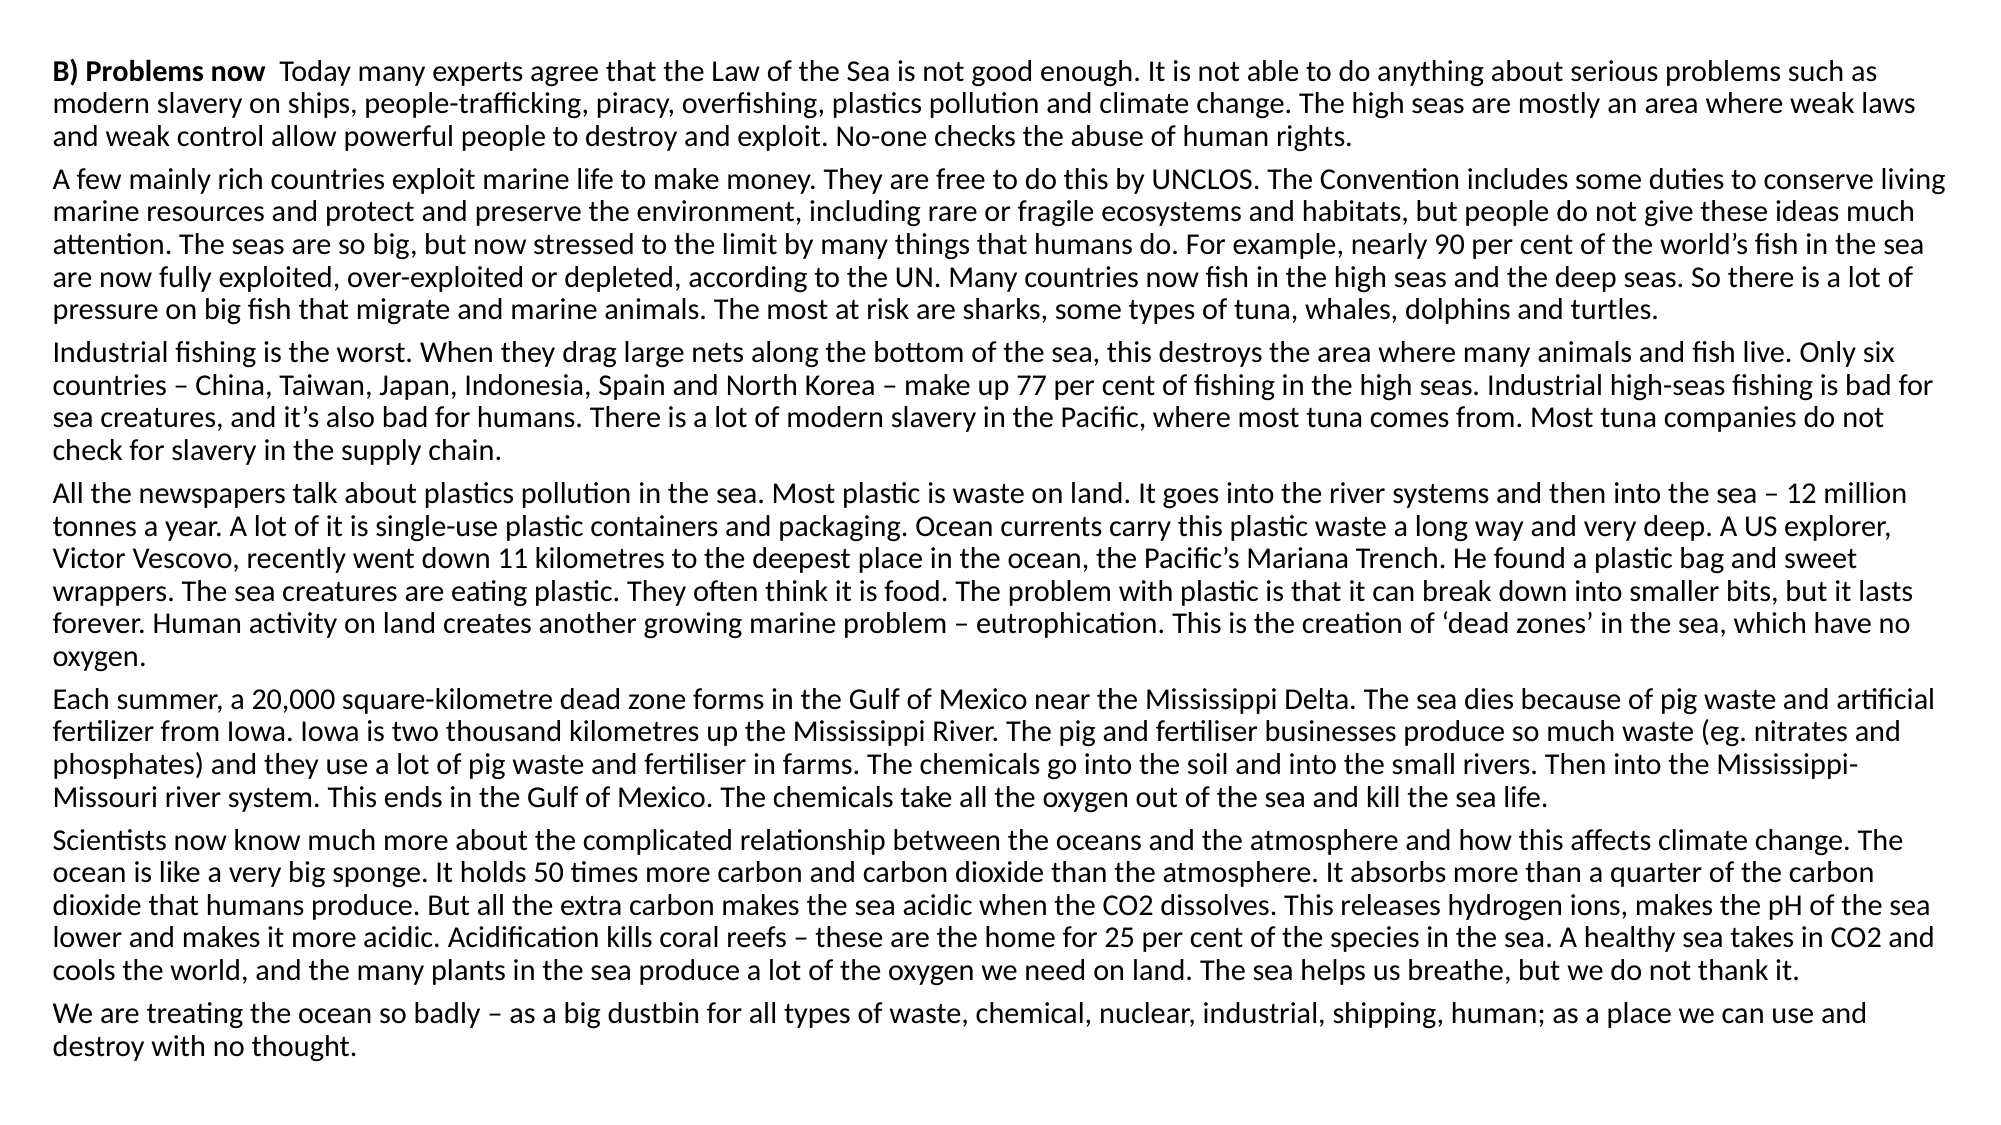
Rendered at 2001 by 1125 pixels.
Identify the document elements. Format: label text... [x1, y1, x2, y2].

list B) Problems now Today many experts agree that the Law of the Sea is not good enough. It is not able to do anything about serious problems such as modern slavery on ships, people-trafficking, piracy, overfishing, plastics pollution and climate change. The high seas are mostly an area where weak laws and weak control allow powerful people to destroy and exploit. No-one checks the abuse of human rights. A few mainly rich countries exploit marine life to make money. They are free to do this by UNCLOS. The Convention includes some duties to conserve living marine resources and protect and preserve the environment, including rare or fragile ecosystems and habitats, but people do not give these ideas much attention. The seas are so big, but now stressed to the limit by many things that humans do. For example, nearly 90 per cent of the world’s fish in the sea are now fully exploited, over-exploited or depleted, according to the UN. Many countries now fish in the high seas and the deep seas. So there is a lot of pressure on big fish that migrate and marine animals. The most at risk are sharks, some types of tuna, whales, dolphins and turtles. Industrial fishing is the worst. When they drag large nets along the bottom of the sea, this destroys the area where many animals and fish live. Only six countries – China, Taiwan, Japan, Indonesia, Spain and North Korea – make up 77 per cent of fishing in the high seas. Industrial high-seas fishing is bad for sea creatures, and it’s also bad for humans. There is a lot of modern slavery in the Pacific, where most tuna comes from. Most tuna companies do not check for slavery in the supply chain. All the newspapers talk about plastics pollution in the sea. Most plastic is waste on land. It goes into the river systems and then into the sea – 12 million tonnes a year. A lot of it is single-use plastic containers and packaging. Ocean currents carry this plastic waste a long way and very deep. A US explorer, Victor Vescovo, recently went down 11 kilometres to the deepest place in the ocean, the Pacific’s Mariana Trench. He found a plastic bag and sweet wrappers. The sea creatures are eating plastic. They often think it is food. The problem with plastic is that it can break down into smaller bits, but it lasts forever. Human activity on land creates another growing marine problem – eutrophication. This is the creation of ‘dead zones’ in the sea, which have no oxygen. Each summer, a 20,000 square-kilometre dead zone forms in the Gulf of Mexico near the Mississippi Delta. The sea dies because of pig waste and artificial fertilizer from Iowa. Iowa is two thousand kilometres up the Mississippi River. The pig and fertiliser businesses produce so much waste (eg. nitrates and phosphates) and they use a lot of pig waste and fertiliser in farms. The chemicals go into the soil and into the small rivers. Then into the Mississippi-Missouri river system. This ends in the Gulf of Mexico. The chemicals take all the oxygen out of the sea and kill the sea life. Scientists now know much more about the complicated relationship between the oceans and the atmosphere and how this affects climate change. The ocean is like a very big sponge. It holds 50 times more carbon and carbon dioxide than the atmosphere. It absorbs more than a quarter of the carbon dioxide that humans produce. But all the extra carbon makes the sea acidic when the CO2 dissolves. This releases hydrogen ions, makes the pH of the sea lower and makes it more acidic. Acidification kills coral reefs – these are the home for 25 per cent of the species in the sea. A healthy sea takes in CO2 and cools the world, and the many plants in the sea produce a lot of the oxygen we need on land. The sea helps us breathe, but we do not thank it. We are treating the ocean so badly – as a big dustbin for all types of waste, chemical, nuclear, industrial, shipping, human; as a place we can use and destroy with no thought. [37, 47, 1968, 1085]
